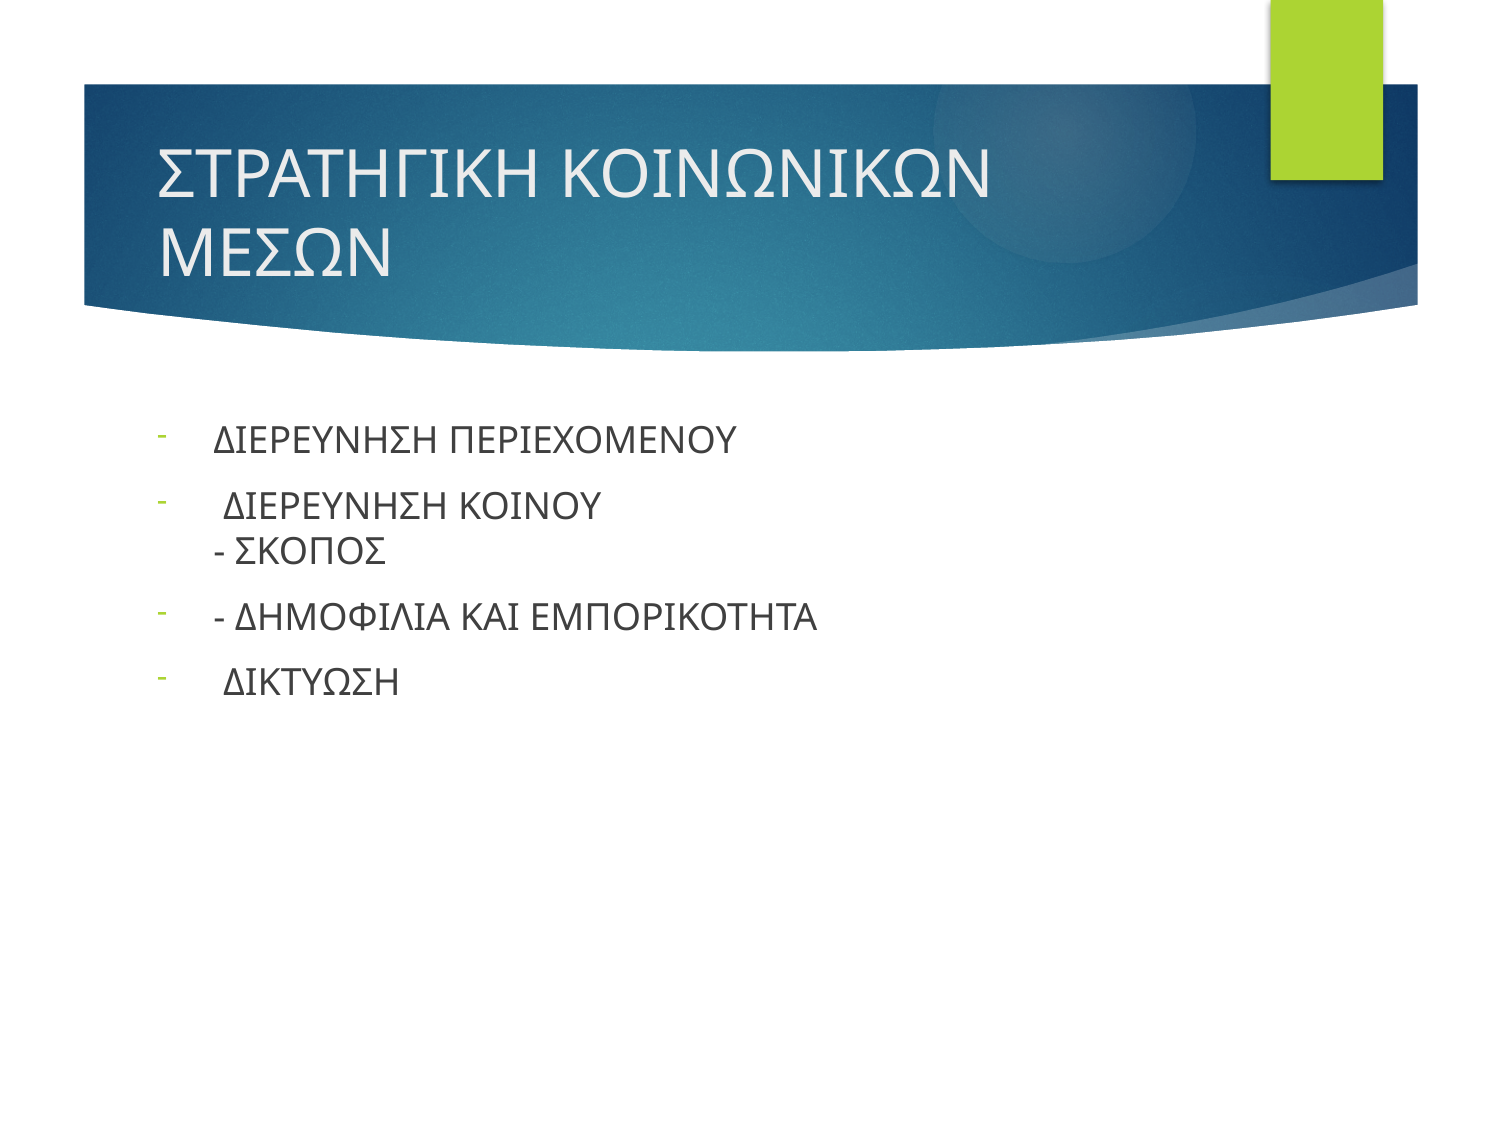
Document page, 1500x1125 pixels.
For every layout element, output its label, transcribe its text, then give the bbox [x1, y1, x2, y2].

list ΔΙΕΡΕΥΝΗΣΗ ΠΕΡΙΕΧΟΜΕΝΟΥ ΔΙΕΡΕΥΝΗΣΗ ΚΟΙΝΟΥ - ΣΚΟΠΟΣ - ΔΗΜΟΦΙΛΙΑ ΚΑΙ ΕΜΠΟΡΙΚΟΤΗΤΑ ΔΙΚΤΥΩΣΗ [142, 408, 1183, 988]
title ΣΤΡΑΤΗΓΙΚΗ ΚΟΙΝΩΝΙΚΩΝ ΜΕΣΩΝ [142, 152, 1183, 269]
